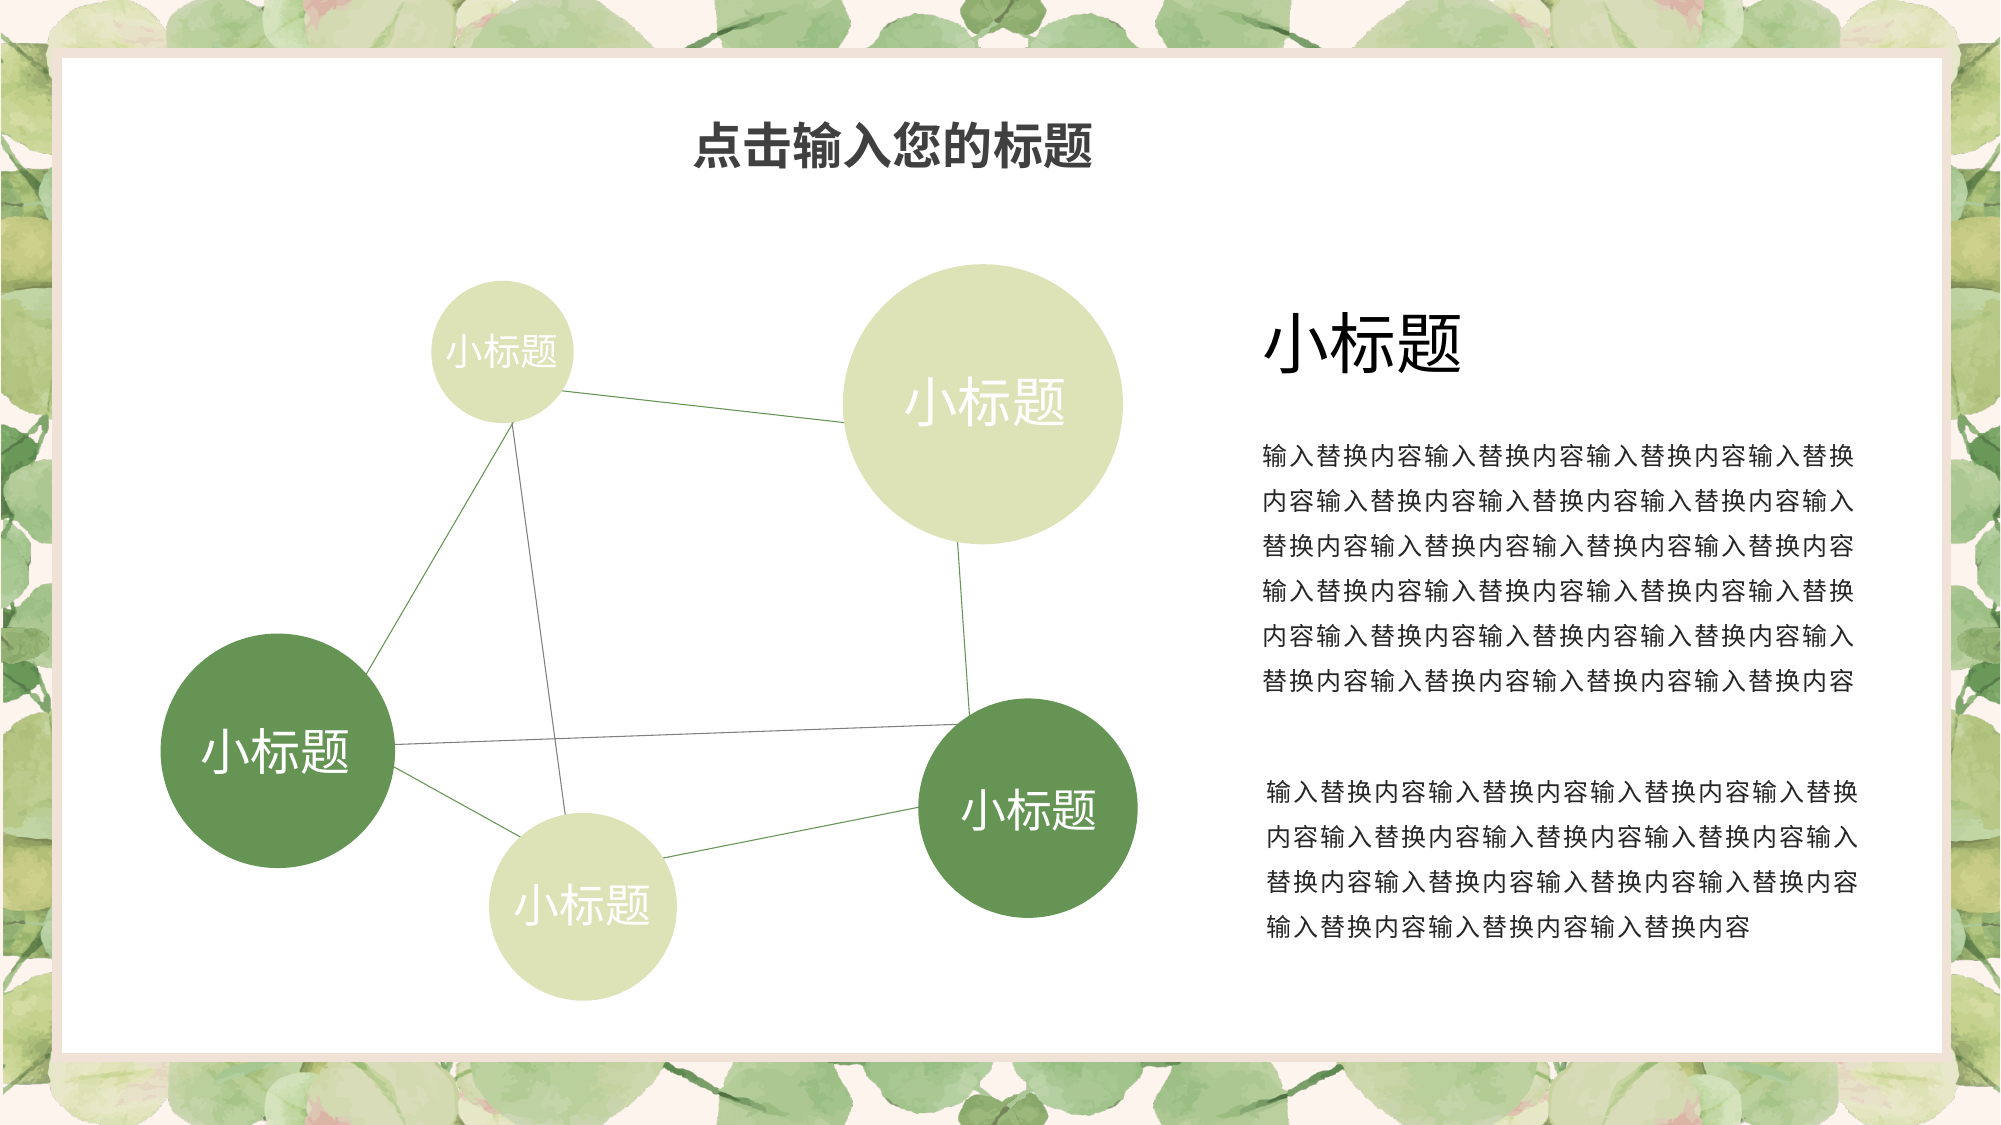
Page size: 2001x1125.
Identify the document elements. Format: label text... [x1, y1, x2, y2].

picture [2, 1, 2001, 1125]
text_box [160, 264, 1138, 1001]
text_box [1240, 290, 1894, 950]
text_box 点击输入您的标题 [693, 113, 1307, 175]
